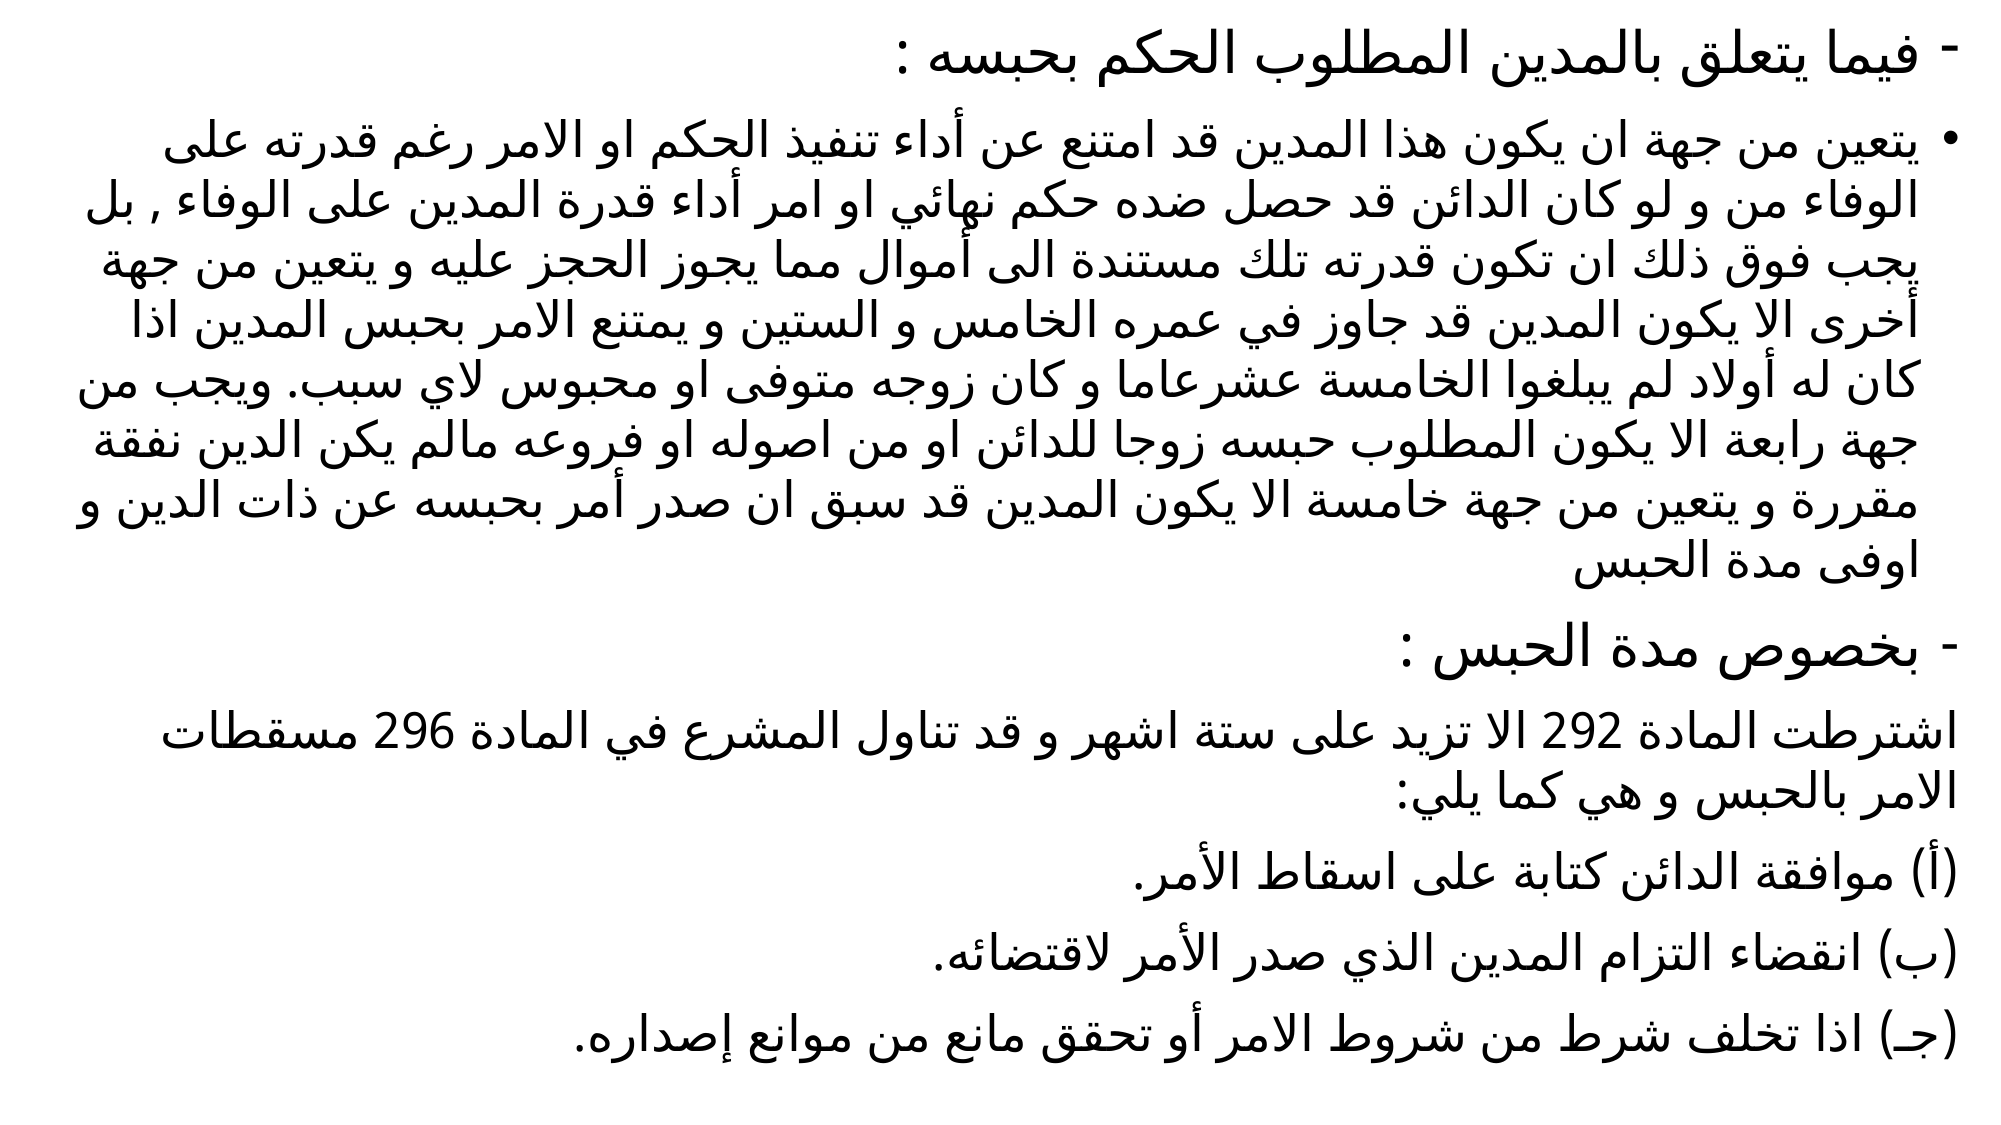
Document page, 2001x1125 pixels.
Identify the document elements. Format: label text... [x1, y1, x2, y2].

list فيما يتعلق بالمدين المطلوب الحكم بحبسه : يتعين من جهة ان يكون هذا المدين قد امتنع عن أداء تنفيذ الحكم او الامر رغم قدرته على الوفاء من و لو كان الدائن قد حصل ضده حكم نهائي او امر أداء قدرة المدين على الوفاء , بل يجب فوق ذلك ان تكون قدرته تلك مستندة الى أموال مما يجوز الحجز عليه و يتعين من جهة أخرى الا يكون المدين قد جاوز في عمره الخامس و الستين و يمتنع الامر بحبس المدين اذا كان له أولاد لم يبلغوا الخامسة عشرعاما و كان زوجه متوفى او محبوس لاي سبب. ويجب من جهة رابعة الا يكون المطلوب حبسه زوجا للدائن او من اصوله او فروعه مالم يكن الدين نفقة مقررة و يتعين من جهة خامسة الا يكون المدين قد سبق ان صدر أمر بحبسه عن ذات الدين و اوفى مدة الحبس بخصوص مدة الحبس : اشترطت المادة 292 الا تزيد على ستة اشهر و قد تناول المشرع في المادة 296 مسقطات الامر بالحبس و هي كما يلي: (أ) موافقة الدائن كتابة على اسقاط الأمر. (ب) انقضاء التزام المدين الذي صدر الأمر لاقتضائه. (جـ) اذا تخلف شرط من شروط الامر أو تحقق مانع من موانع إصداره. [45, 15, 1975, 1014]
